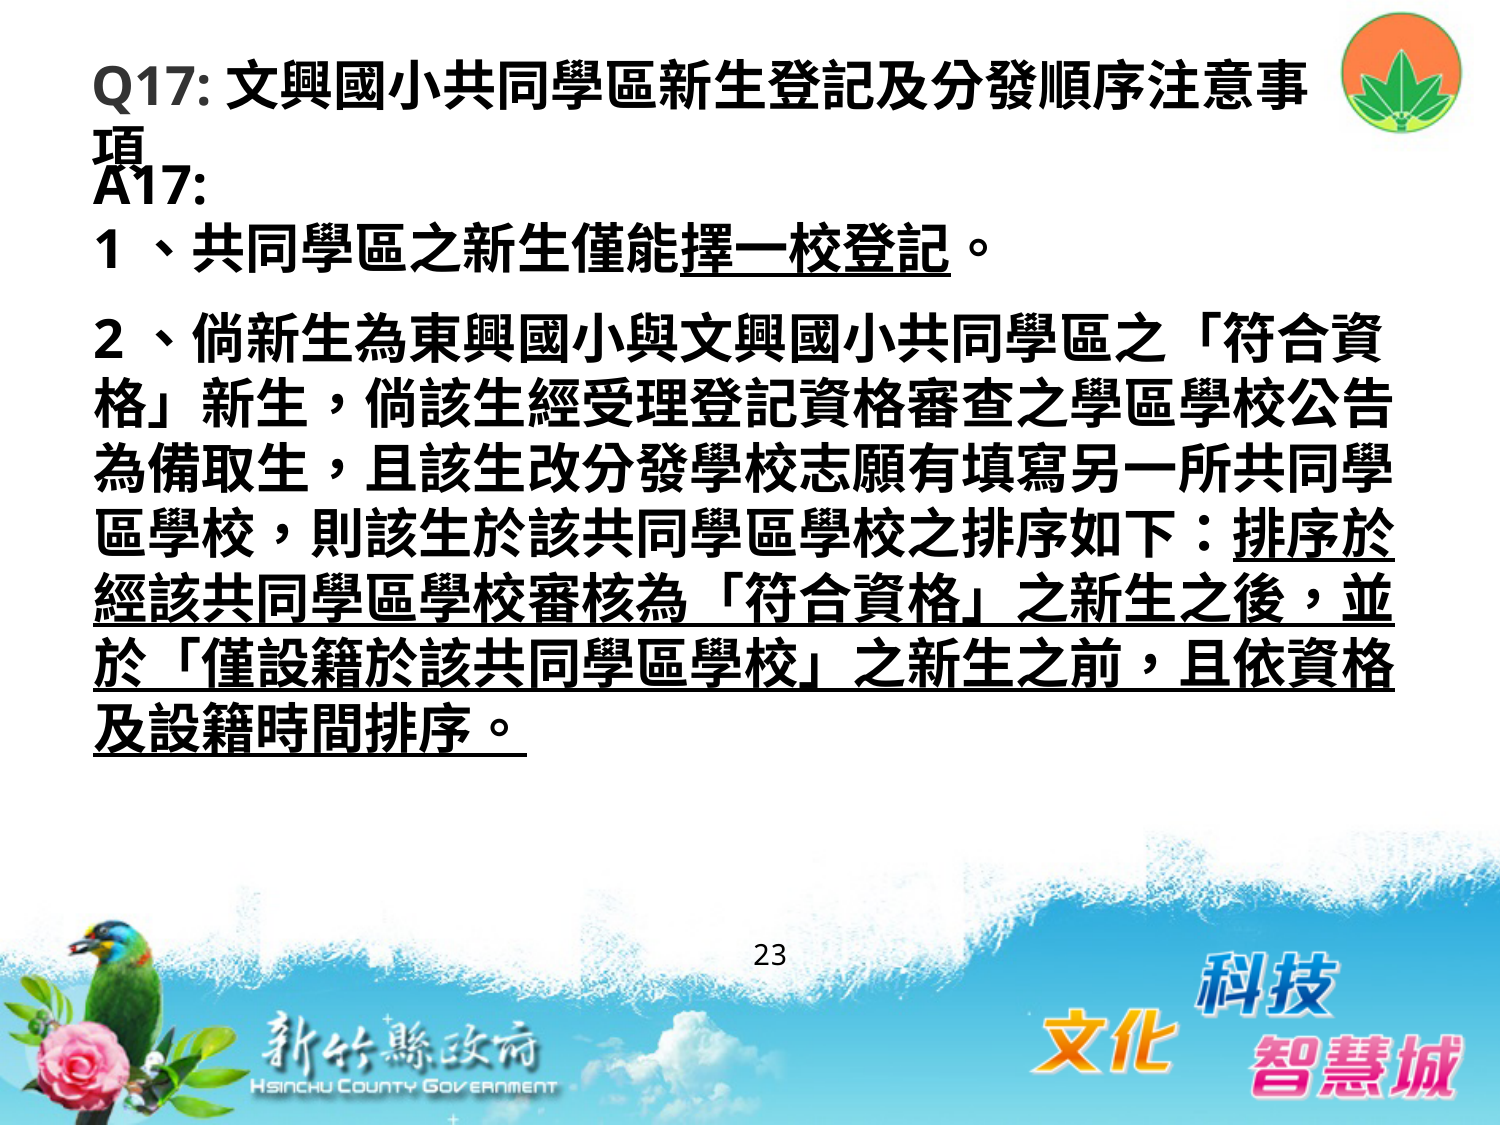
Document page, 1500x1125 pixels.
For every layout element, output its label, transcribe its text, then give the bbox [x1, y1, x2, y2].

text_box Q17:文興國小共同學區新生登記及分發順序注意事項 [76, 44, 1376, 189]
text_box A17: 1、共同學區之新生僅能擇一校登記。 2、倘新生為東興國小與文興國小共同學區之「符合資格」新生，倘該生經受理登記資格審查之學區學校公告為備取生，且該生改分發學校志願有填寫另一所共同學區學校，則該生於該共同學區學校之排序如下：排序於經該共同學區學校審核為「符合資格」之新生之後，並於「僅設籍於該共同學區學校」之新生之前，且依資格及設籍時間排序。 [78, 142, 1457, 767]
slide_number 23 [490, 928, 803, 1004]
picture [0, 0, 1500, 1125]
